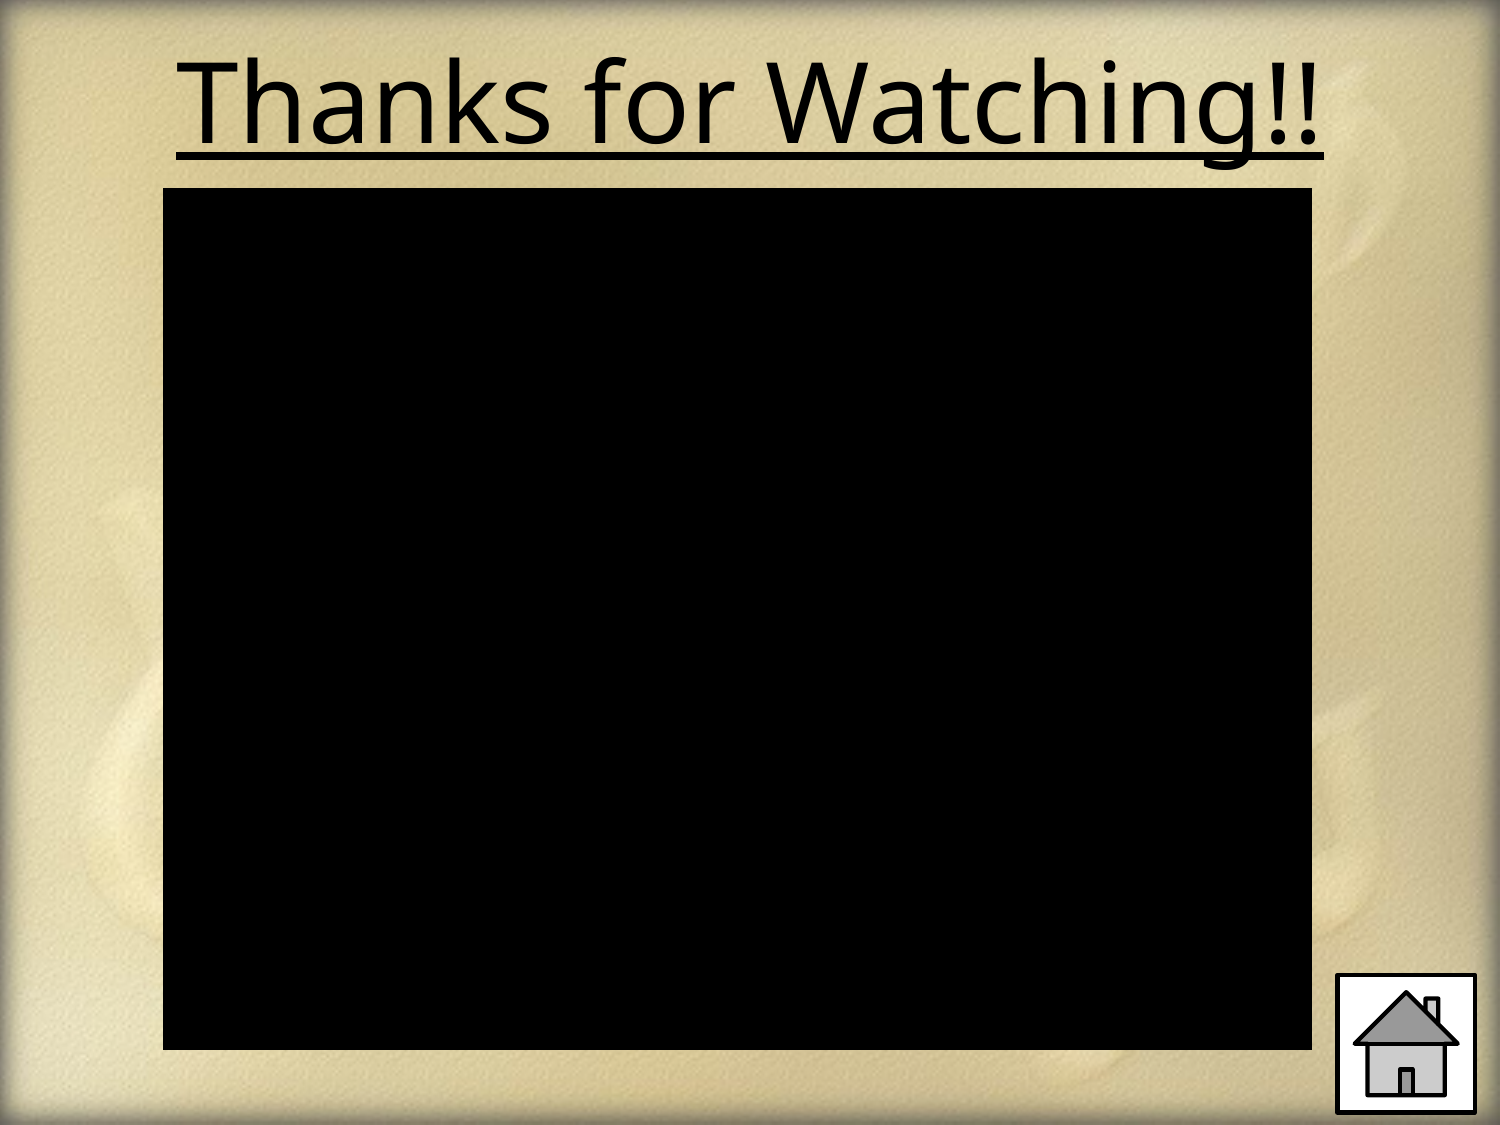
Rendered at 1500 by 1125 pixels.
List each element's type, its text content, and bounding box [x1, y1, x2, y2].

text_box [1335, 973, 1477, 1115]
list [162, 187, 1313, 1051]
title Thanks for Watching!! [75, 4, 1425, 193]
